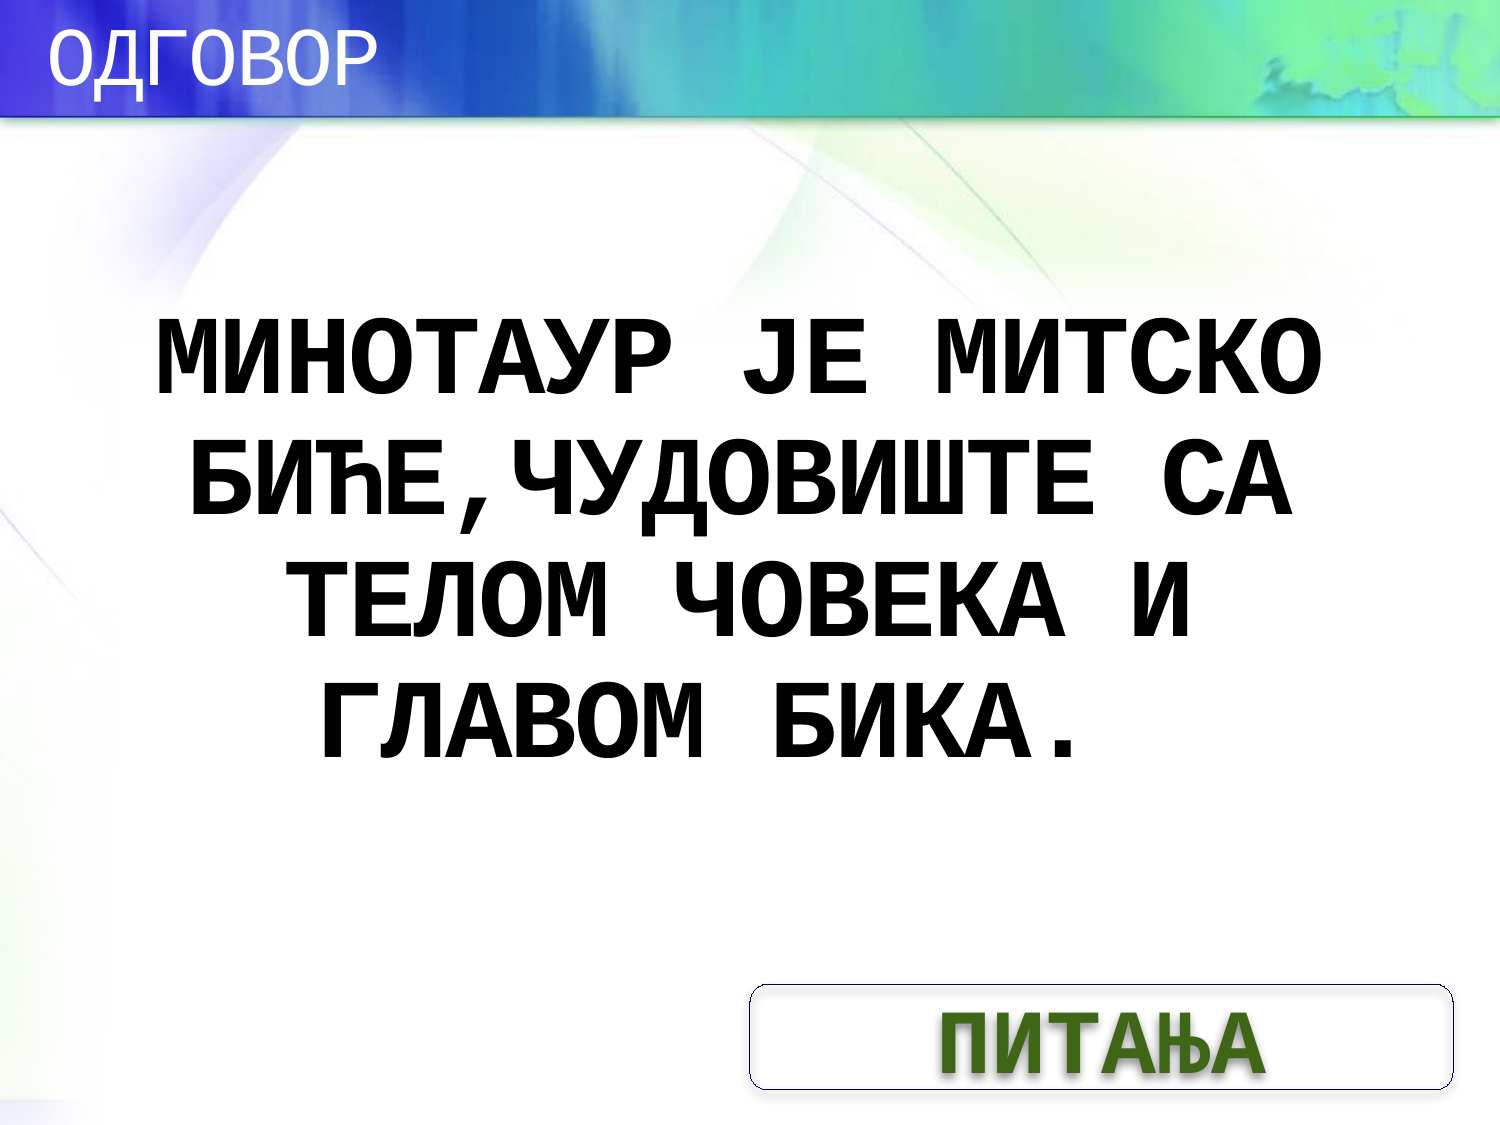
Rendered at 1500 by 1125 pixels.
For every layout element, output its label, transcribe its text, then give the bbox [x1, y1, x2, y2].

picture [0, 0, 1500, 1125]
text_box ОДГОВОР [46, 0, 774, 118]
title МИНОТАУР ЈЕ МИТСКО БИЋЕ,ЧУДОВИШТЕ СА ТЕЛОМ ЧОВЕКА И ГЛАВОМ БИКА. [70, 164, 1407, 914]
text_box ПИТАЊА [749, 984, 1454, 1090]
